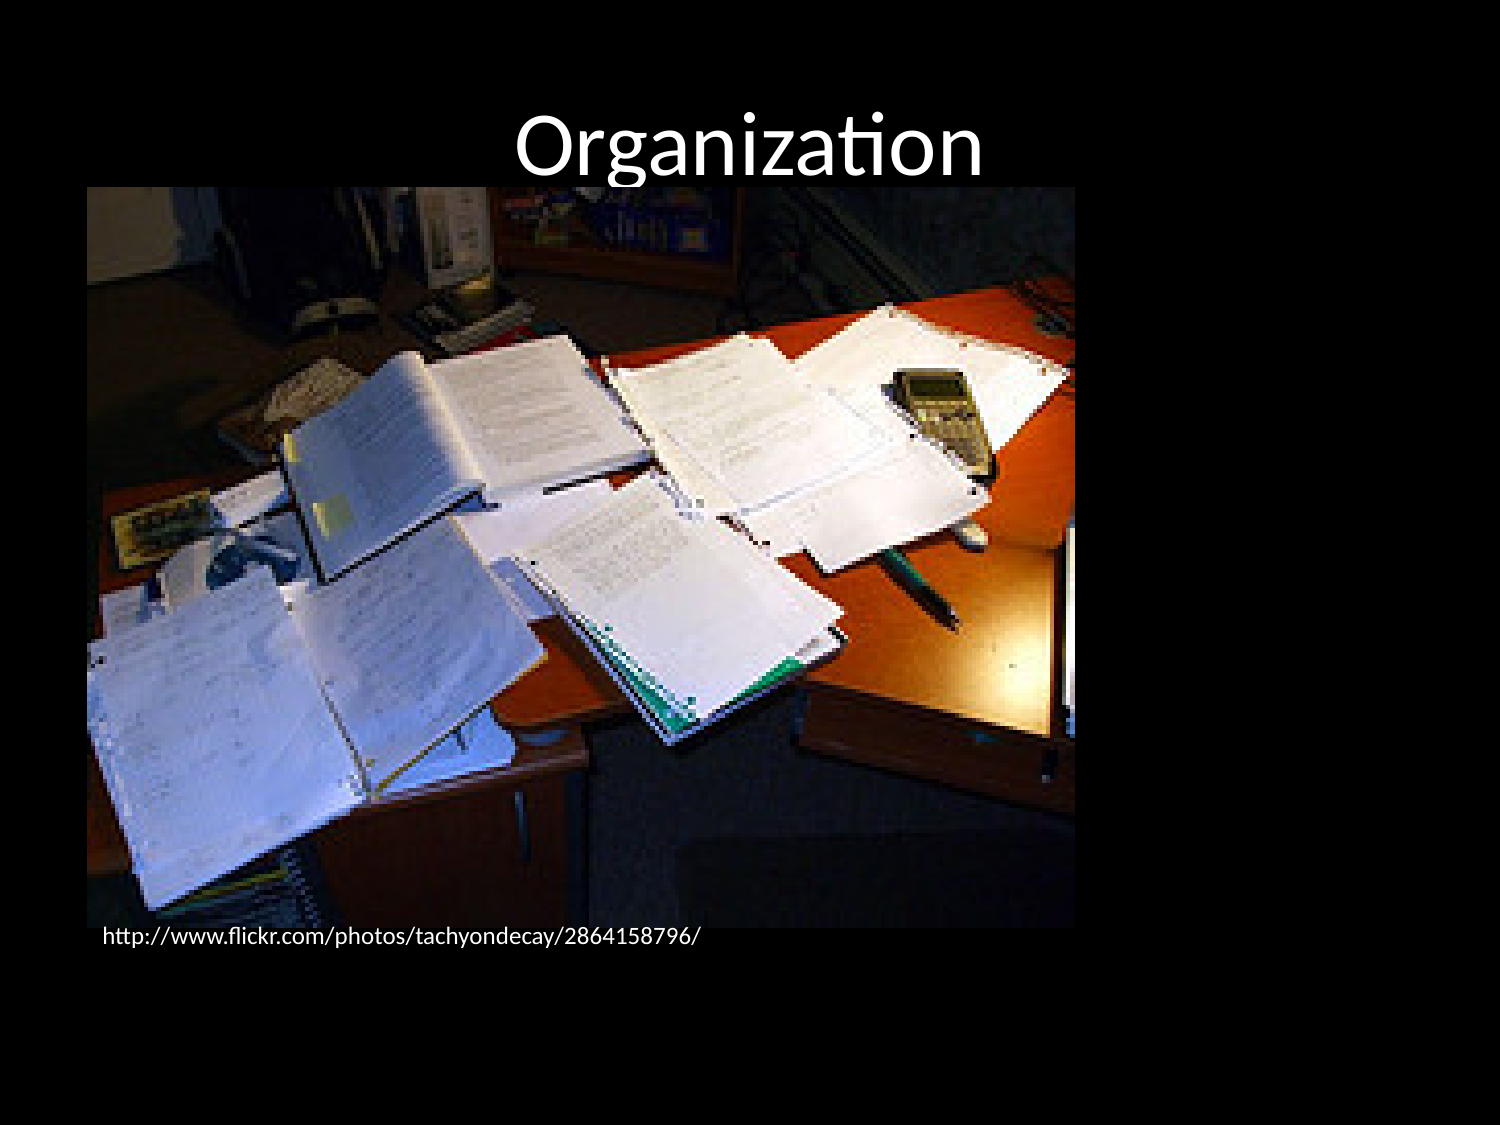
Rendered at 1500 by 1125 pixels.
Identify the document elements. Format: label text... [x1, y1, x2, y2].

title Organization [75, 45, 1425, 233]
text_box http://www.flickr.com/photos/tachyondecay/2864158796/ [87, 936, 925, 958]
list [87, 187, 1076, 929]
